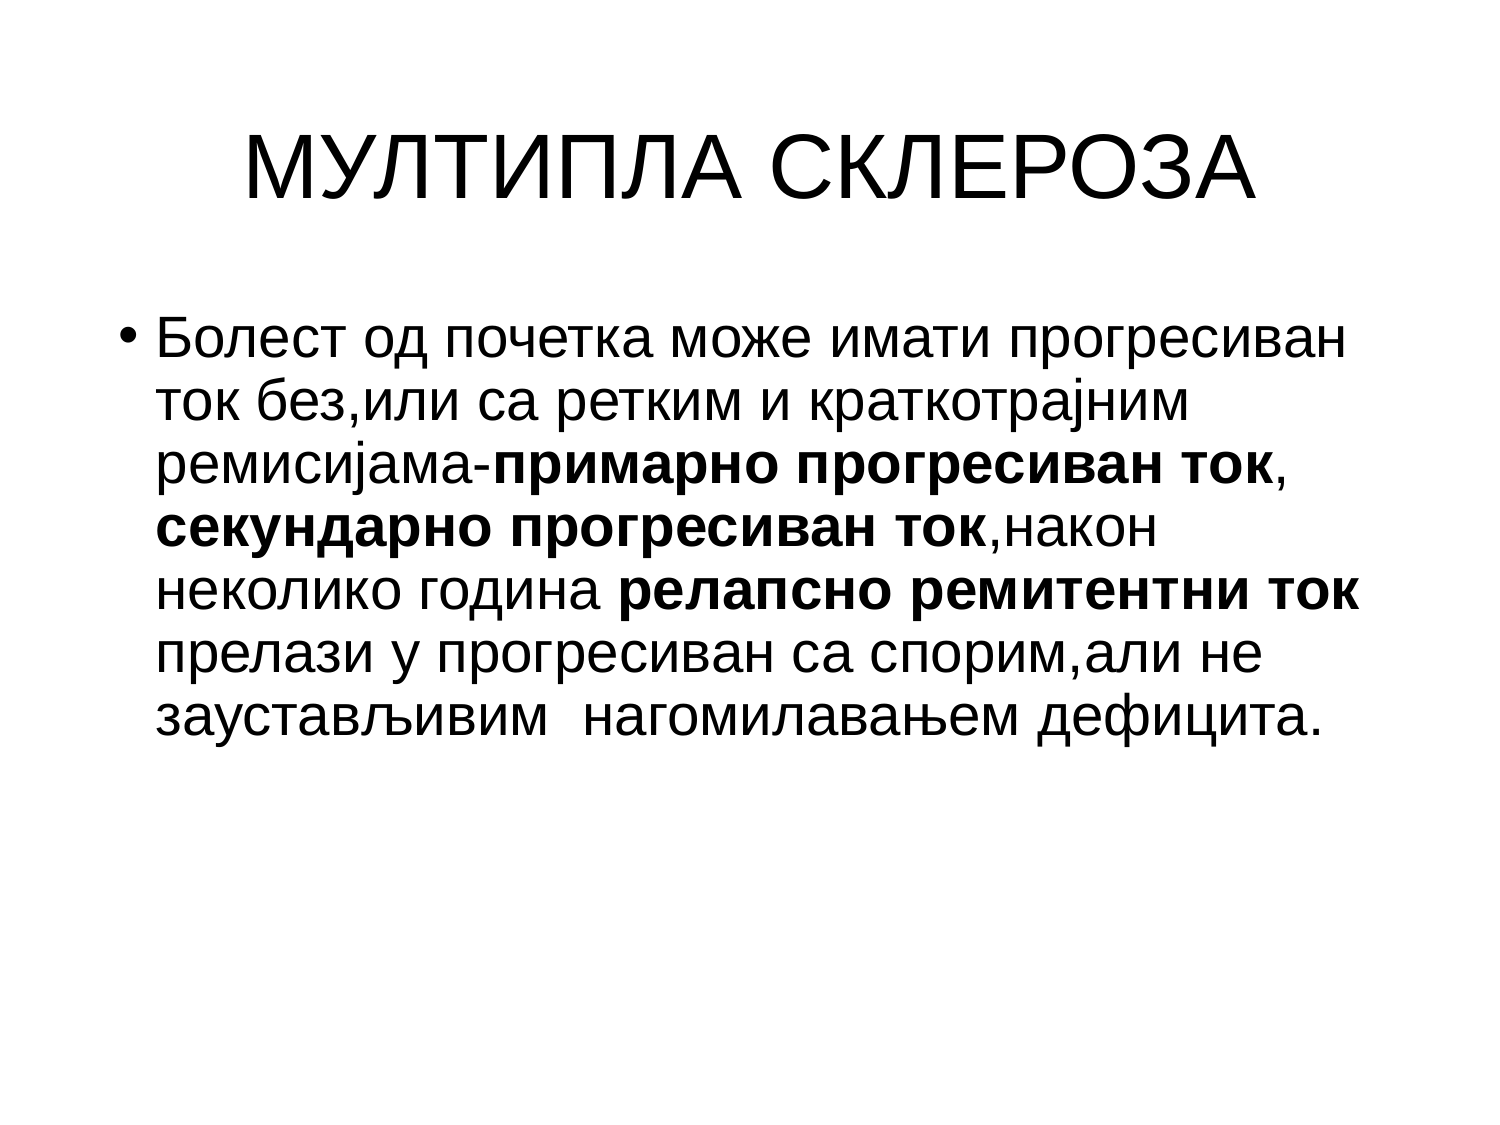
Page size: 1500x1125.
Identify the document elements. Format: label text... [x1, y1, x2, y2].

list Болест од почетка може имати прогресиван ток без,или са ретким и краткотрајним ремисијама-примарно прогресиван ток, секундарно прогресиван ток,након неколико година релапсно ремитентни ток прелази у прогресиван са спорим,али не заустављивим нагомилавањем дефицита. [103, 299, 1397, 1014]
title МУЛТИПЛА СКЛЕРОЗА [103, 59, 1397, 278]
